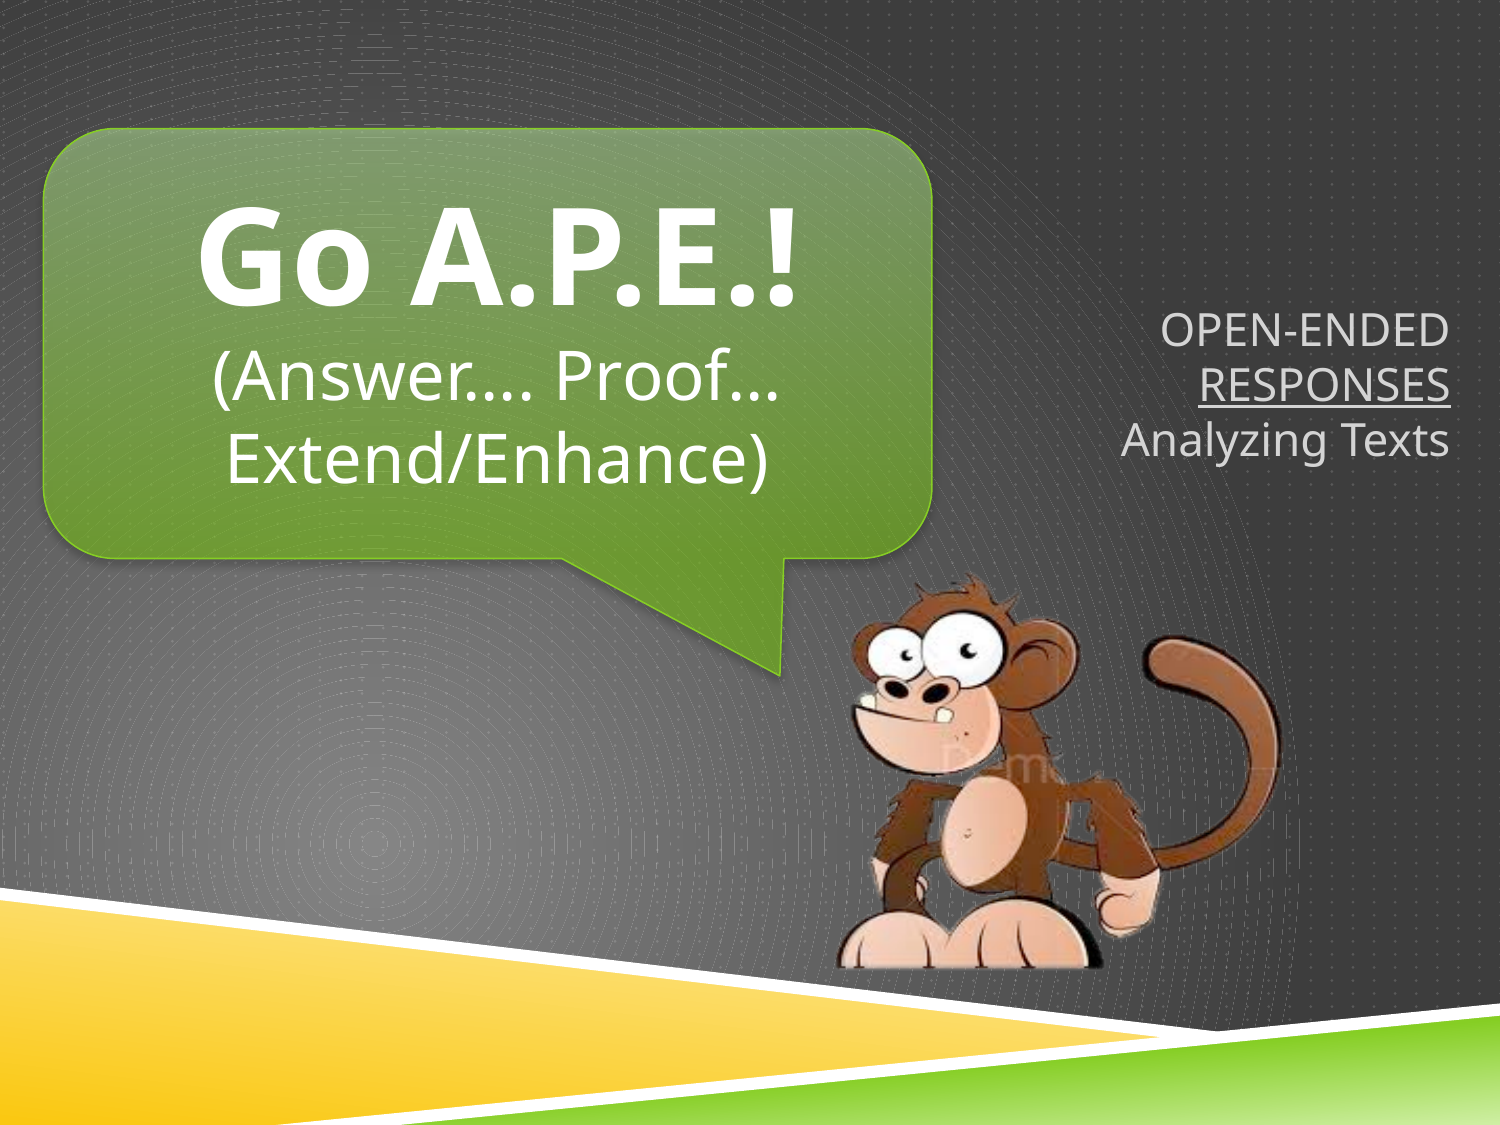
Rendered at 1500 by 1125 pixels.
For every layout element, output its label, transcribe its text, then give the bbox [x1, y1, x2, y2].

text_box [42, 127, 933, 677]
picture [822, 554, 1294, 985]
text_box OPEN-ENDED RESPONSES Analyzing Texts [966, 222, 1451, 473]
text_box Go A.P.E.! (Answer…. Proof… Extend/Enhance) [91, 162, 903, 505]
